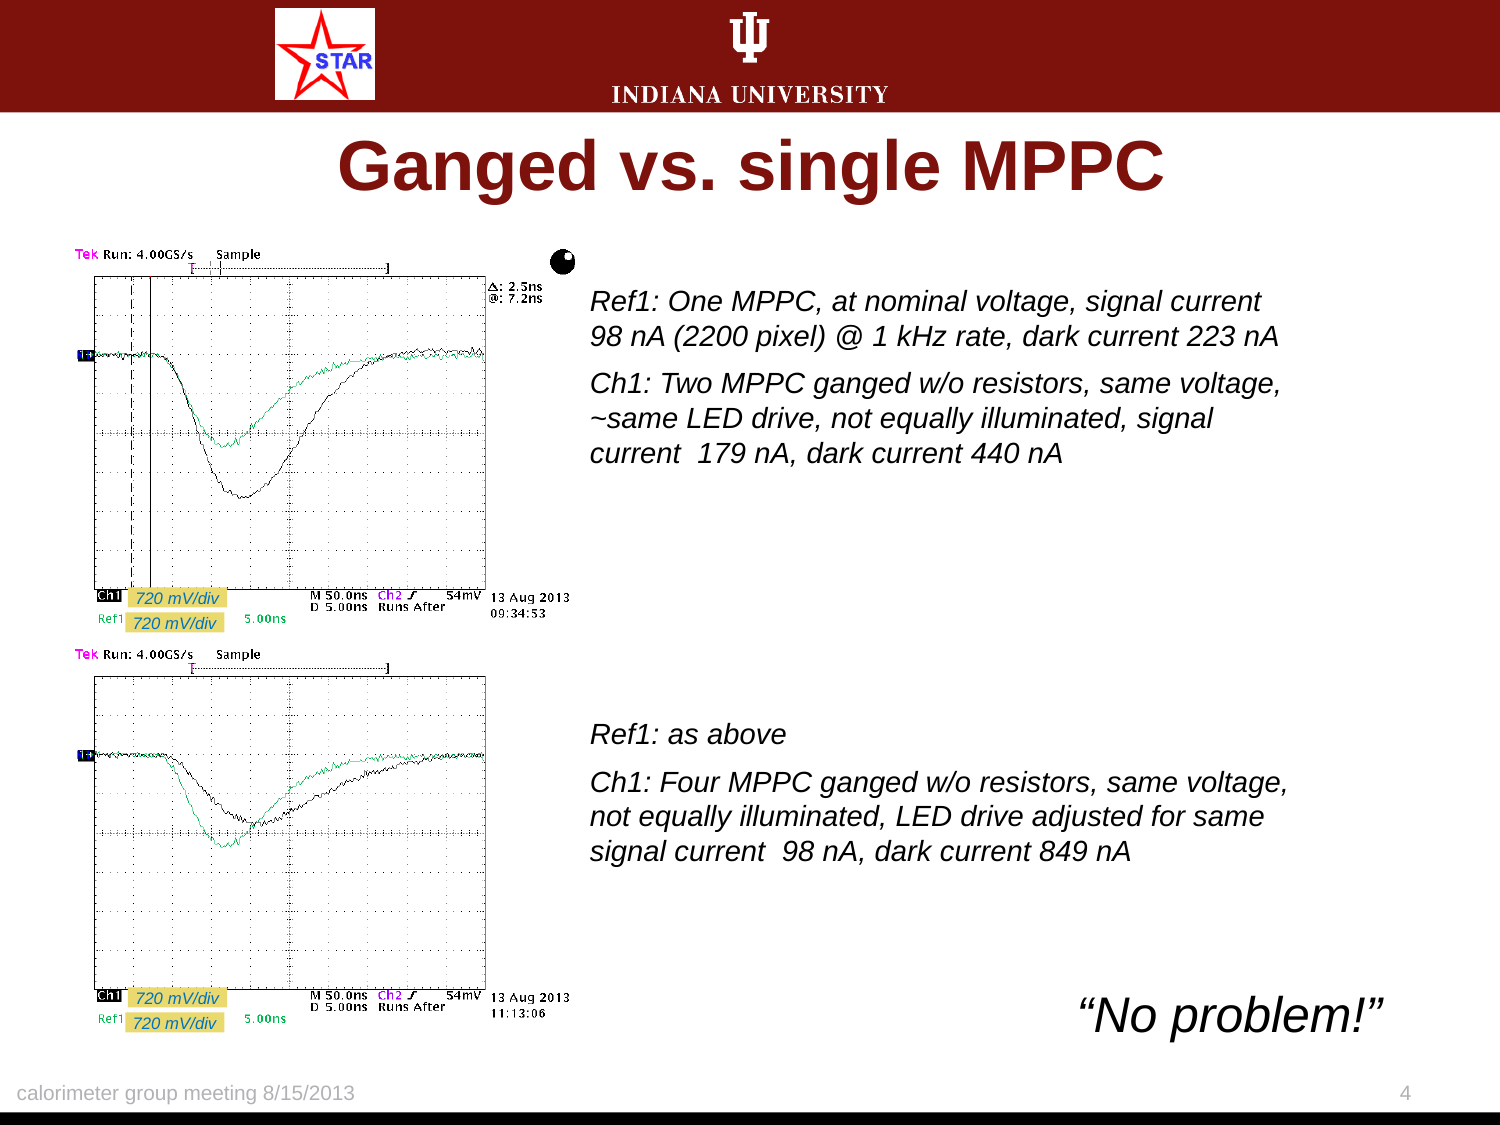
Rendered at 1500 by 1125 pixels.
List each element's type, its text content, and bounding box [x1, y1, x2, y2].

text_box Ref1: as above Ch1: Four MPPC ganged w/o resistors, same voltage, not equally illuminated, LED drive adjusted for same signal current 98 nA, dark current 849 nA [579, 707, 1313, 876]
text_box Ref1: One MPPC, at nominal voltage, signal current 98 nA (2200 pixel) @ 1 kHz rate, dark current 223 nA Ch1: Two MPPC ganged w/o resistors, same voltage, ~same LED drive, not equally illuminated, signal current 179 nA, dark current 440 nA [579, 274, 1313, 477]
picture [74, 249, 576, 626]
picture [275, 8, 375, 100]
picture [74, 649, 576, 1026]
picture [612, 12, 888, 103]
title Ganged vs. single MPPC [87, 112, 1417, 213]
text_box “No problem!” [1061, 974, 1398, 1050]
